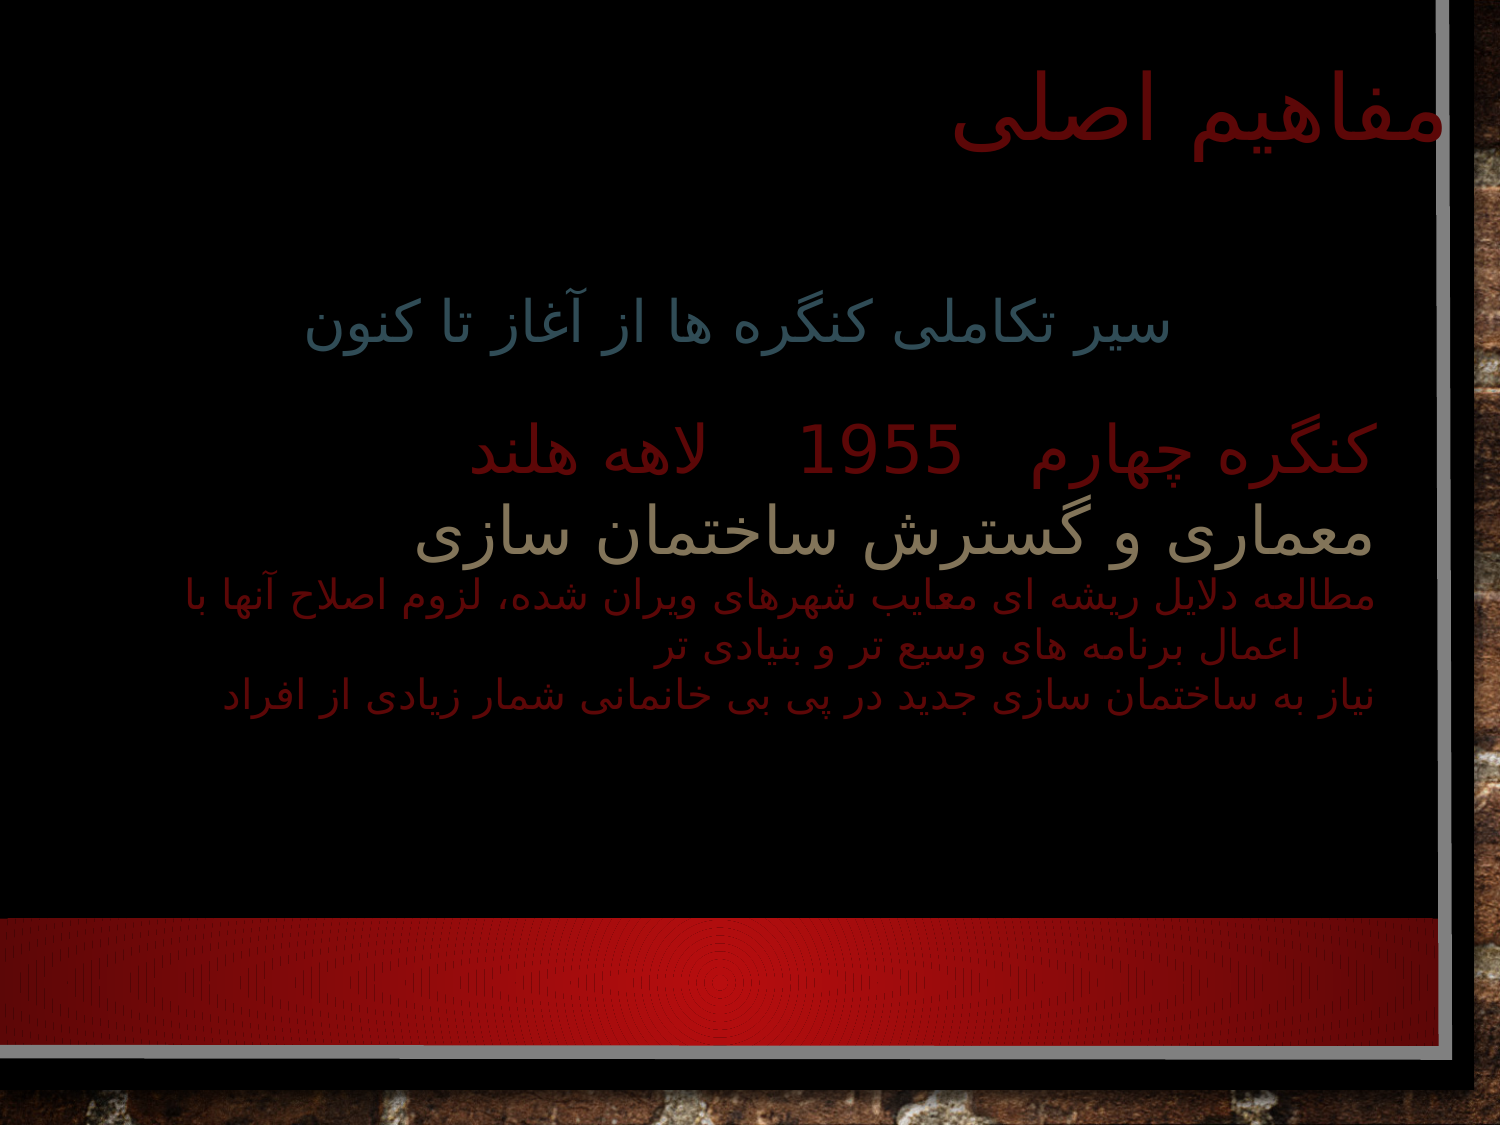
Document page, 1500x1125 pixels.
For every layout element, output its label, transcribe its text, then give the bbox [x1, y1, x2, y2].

text_box کنگره چهارم 1955 لاهه هلند معماری و گسترش ساختمان سازی مطالعه دلایل ریشه ای معایب شهرهای ویران شده، لزوم اصلاح آنها با اعمال برنامه های وسیع تر و بنیادی تر نیاز به ساختمان سازی جدید در پی بی خانمانی شمار زیادی از افراد [162, 399, 1438, 1120]
text_box مفاهیم اصلی [171, 0, 1451, 161]
list سیر تکاملی کنگره ها از آغاز تا کنون [112, 262, 1425, 400]
picture [0, 0, 1500, 1125]
